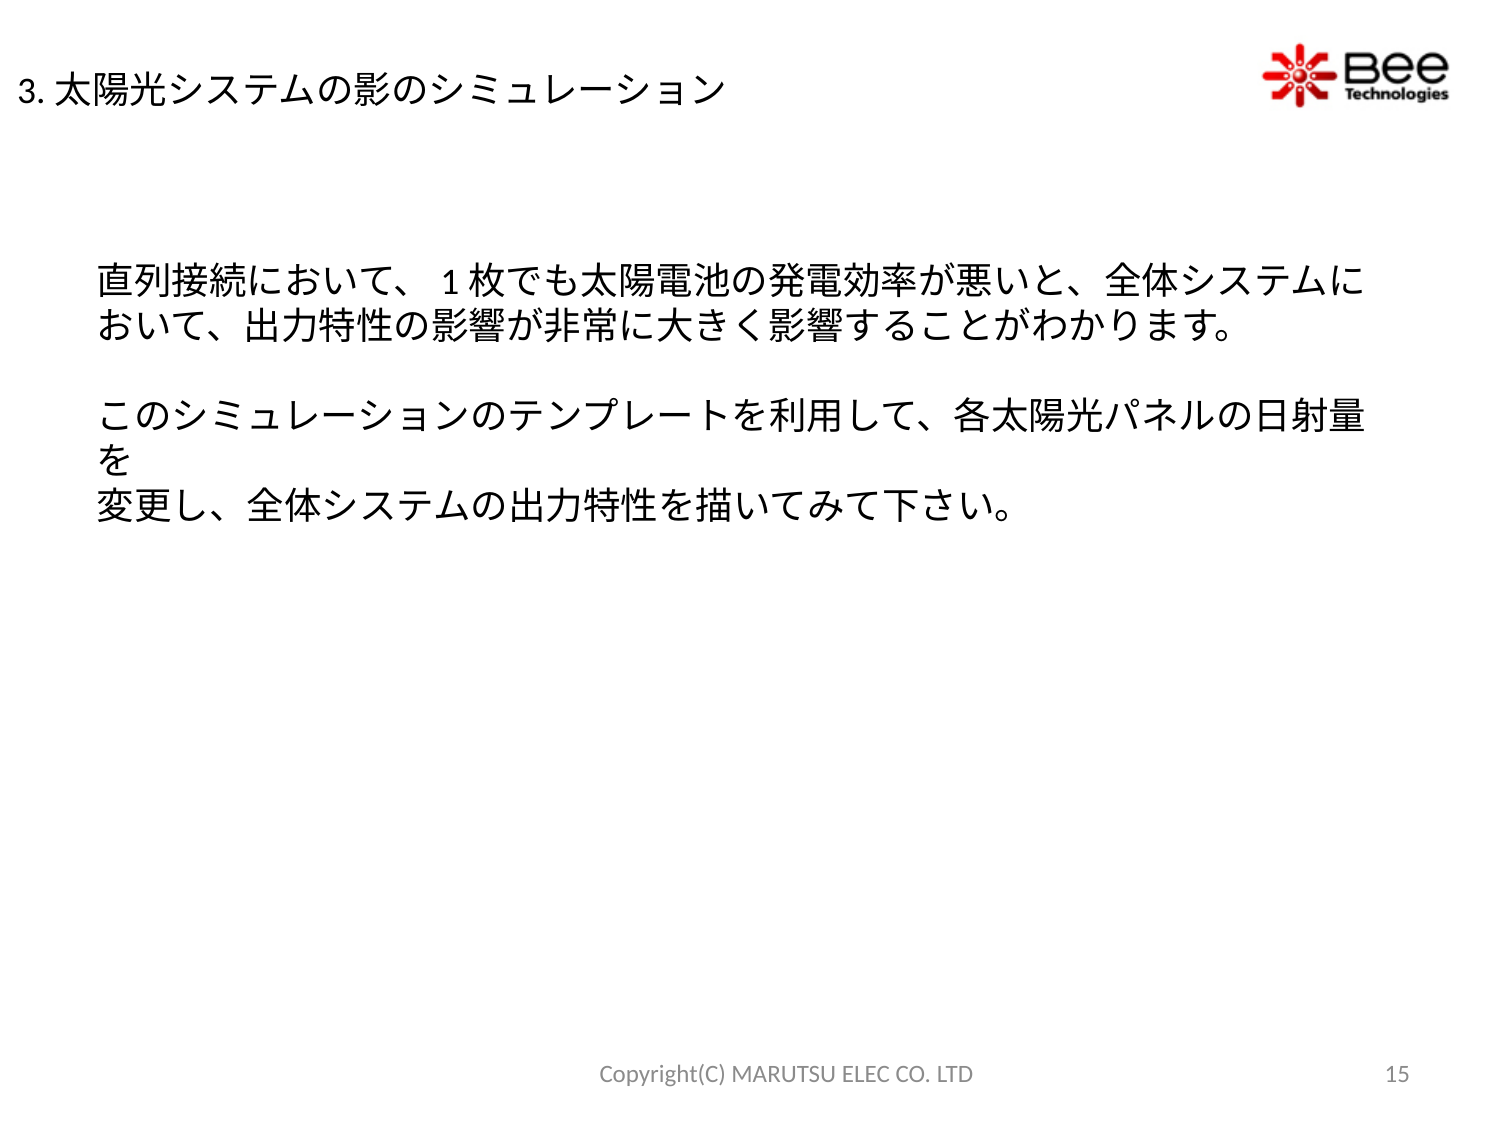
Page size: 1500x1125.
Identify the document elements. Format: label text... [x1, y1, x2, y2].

text_box 3.太陽光システムの影のシミュレーション [2, 58, 742, 119]
footer Copyright(C) MARUTSU ELEC CO. LTD [363, 1042, 1211, 1103]
slide_number 15 [1211, 1042, 1425, 1103]
text_box 直列接続において、1枚でも太陽電池の発電効率が悪いと、全体システムにおいて、出力特性の影響が非常に大きく影響することがわかります。 このシミュレーションのテンプレートを利用して、各太陽光パネルの日射量を 変更し、全体システムの出力特性を描いてみて下さい。 [81, 249, 1407, 535]
picture [1257, 34, 1454, 117]
